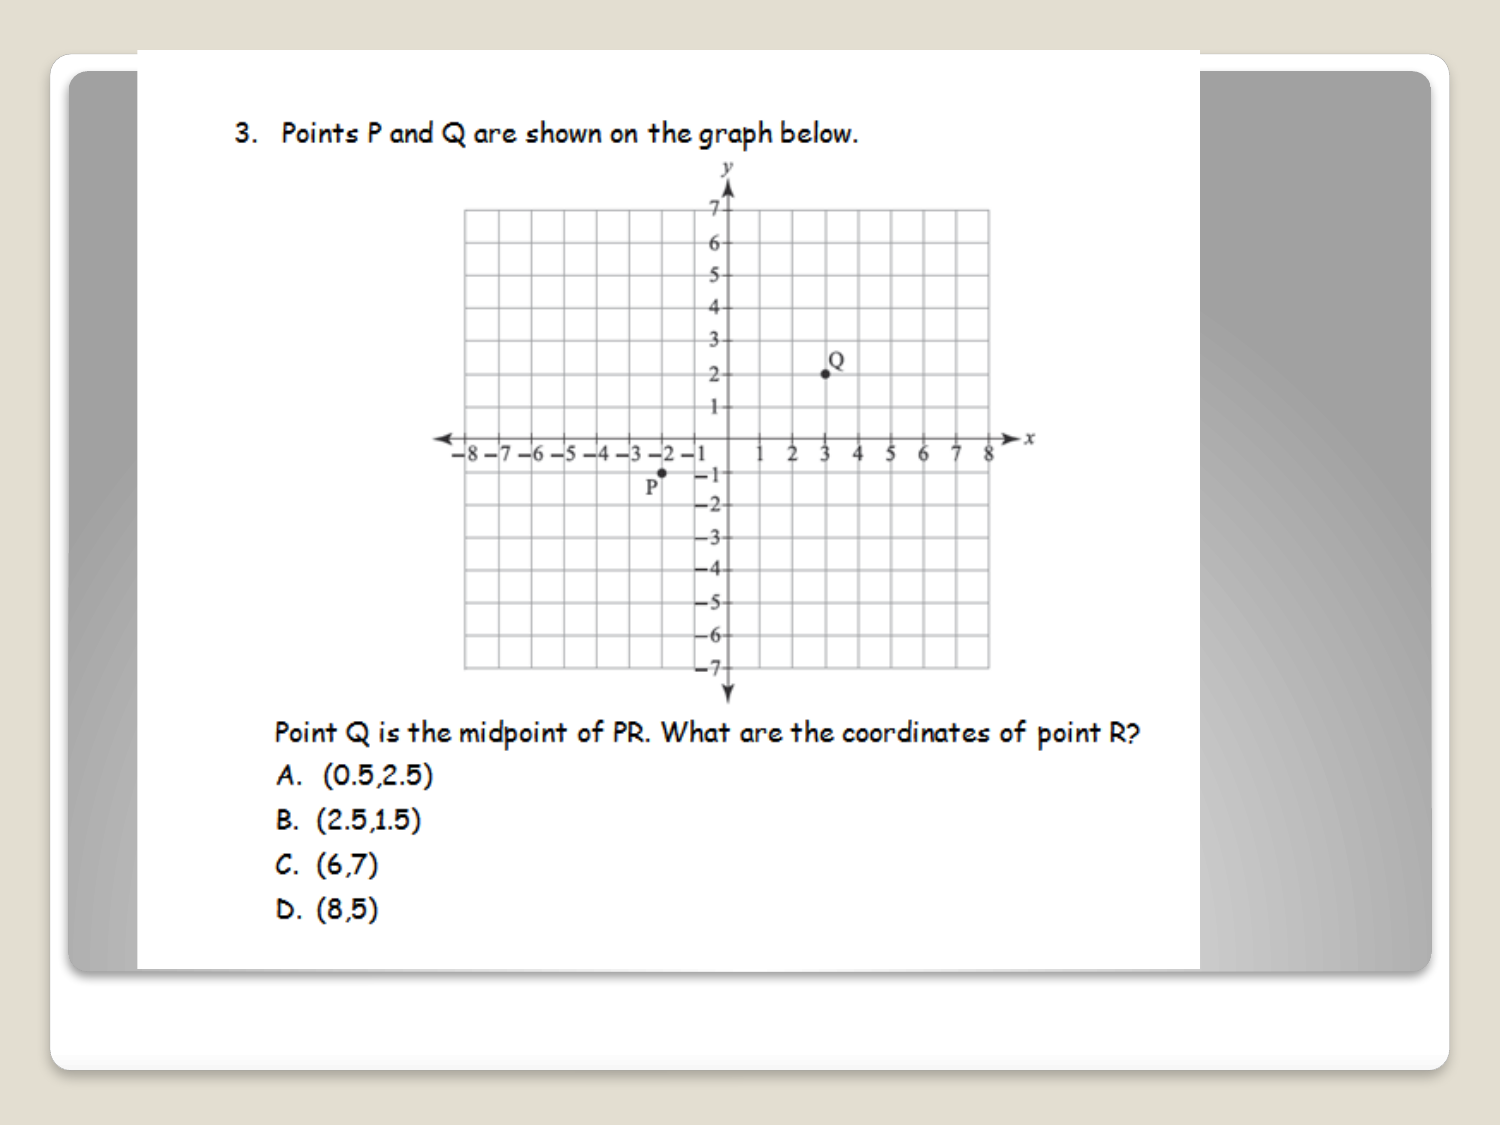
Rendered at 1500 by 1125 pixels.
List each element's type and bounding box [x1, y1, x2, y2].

list [137, 49, 1201, 970]
